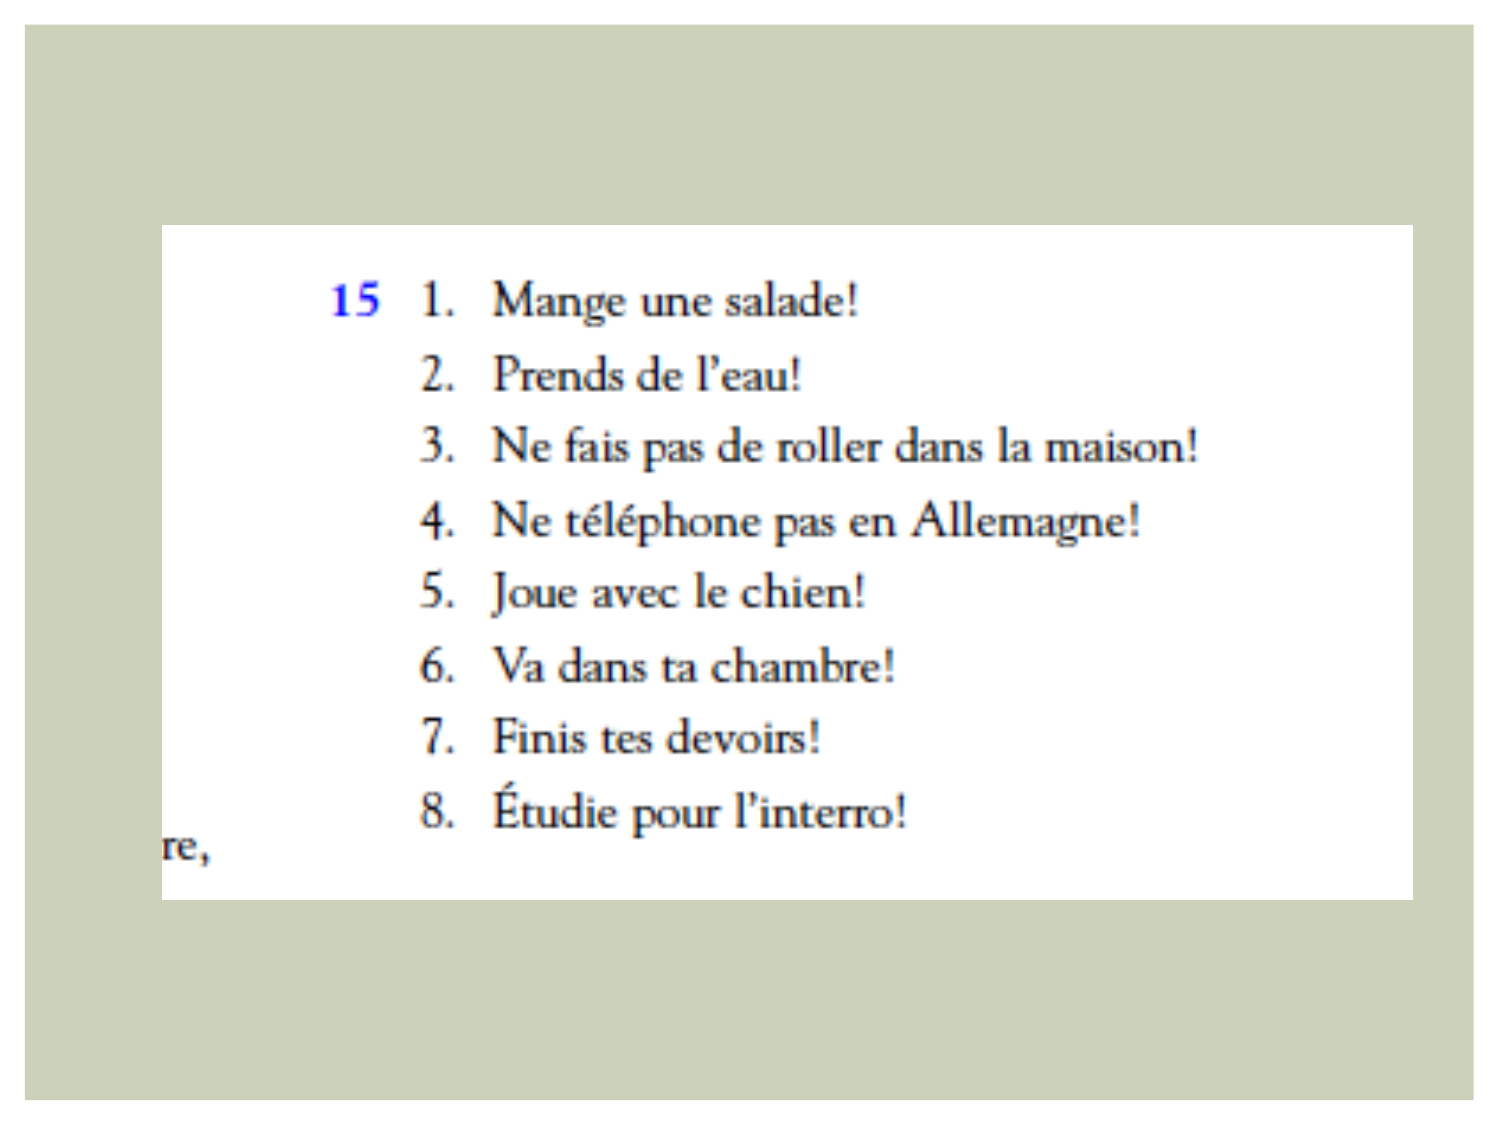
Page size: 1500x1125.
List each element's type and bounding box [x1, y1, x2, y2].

picture [161, 224, 1413, 901]
